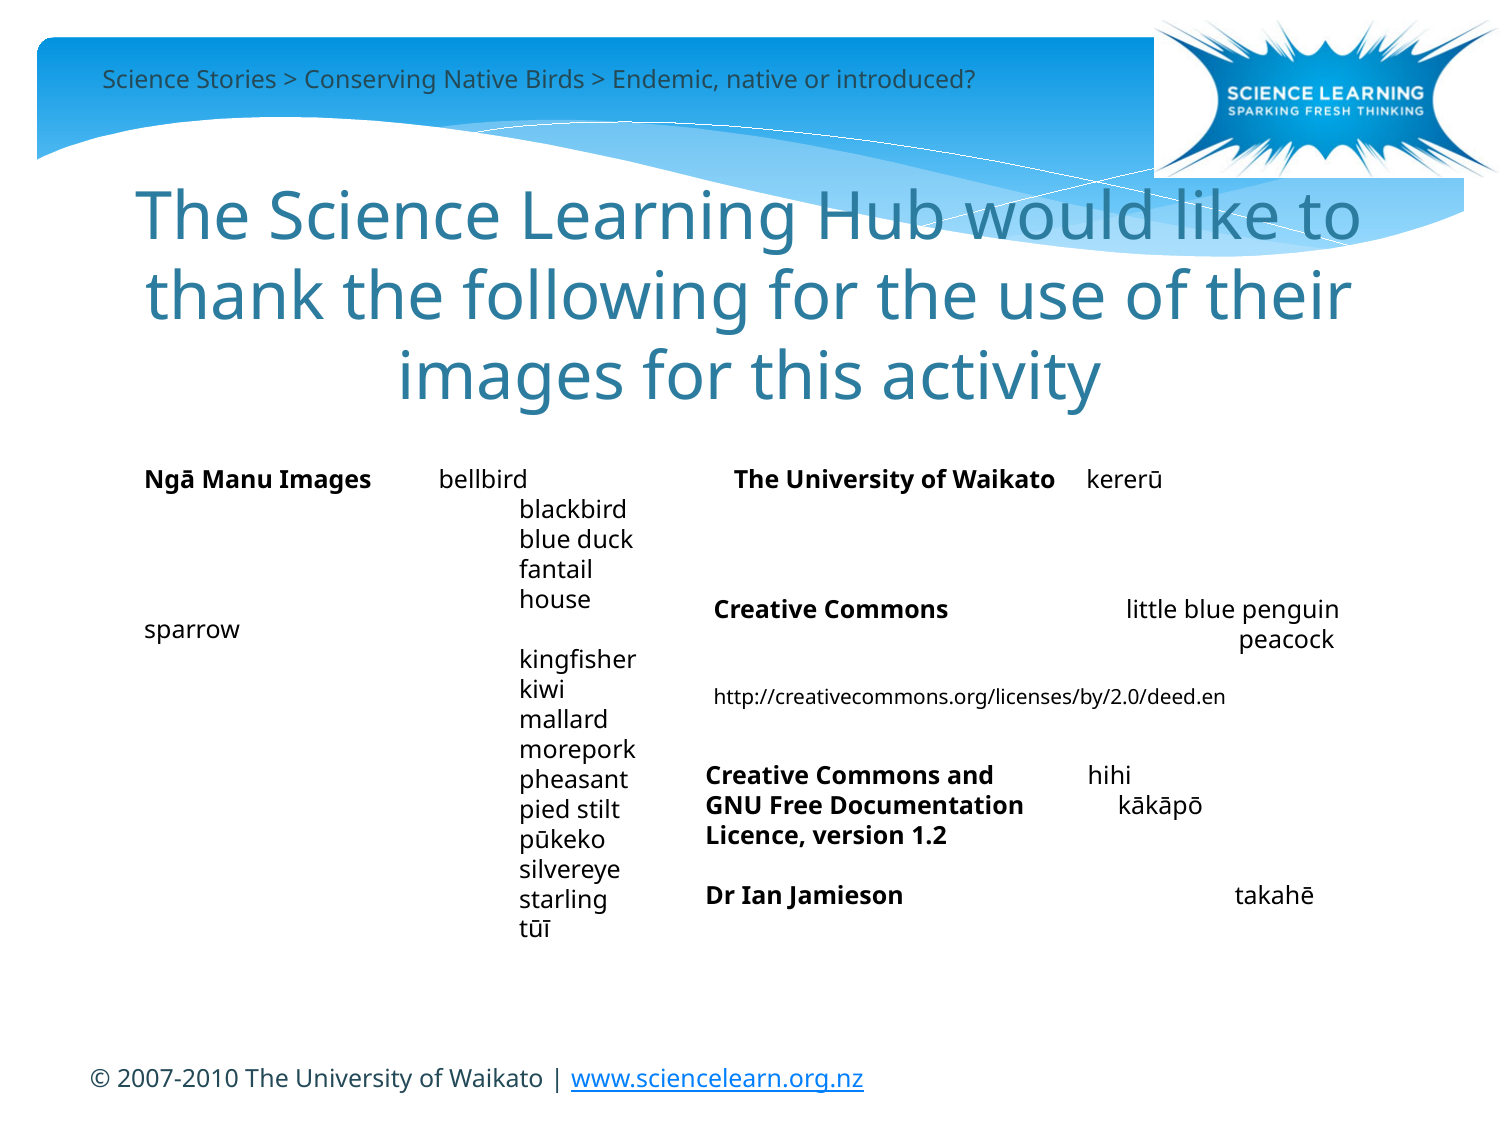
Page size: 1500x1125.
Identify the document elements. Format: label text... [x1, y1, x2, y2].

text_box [87, 19, 1500, 178]
text_box © 2007-2010 The University of Waikato | www.sciencelearn.org.nz [74, 1049, 1057, 1110]
text_box The Science Learning Hub would like to thank the following for the use of their images for this activity [90, 208, 1410, 421]
text_box Ngā Manu Images bellbird blackbird blue duck fantail house sparrow kingfisher kiwi mallard morepork pheasant pied stilt pūkeko silvereye starling tūī [129, 456, 680, 951]
text_box Creative Commons and hihi GNU Free Documentation kākāpō Licence, version 1.2 Dr Ian Jamieson takahē [690, 752, 1483, 977]
text_box Creative Commons little blue penguin peacock http://creativecommons.org/licenses/by/2.0/deed.en [698, 586, 1355, 752]
text_box The University of Waikato kererū [719, 456, 1179, 502]
